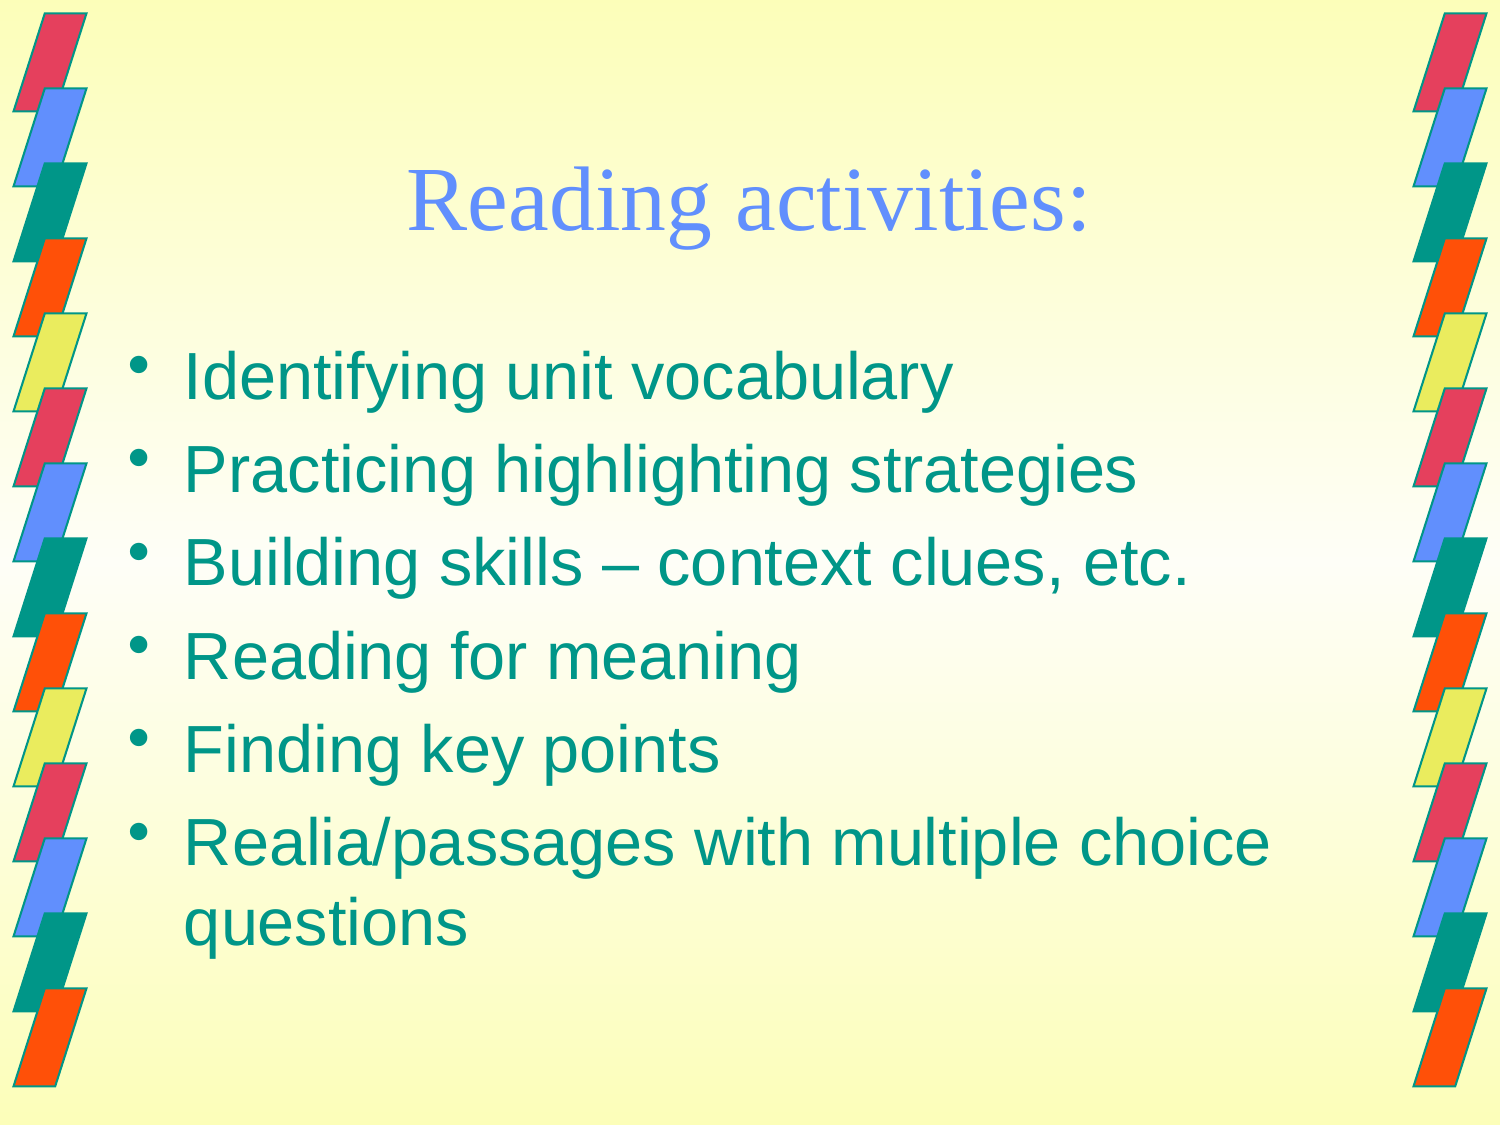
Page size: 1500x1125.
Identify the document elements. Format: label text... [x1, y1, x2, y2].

list Identifying unit vocabulary Practicing highlighting strategies Building skills – context clues, etc. Reading for meaning Finding key points Realia/passages with multiple choice questions [112, 324, 1388, 1000]
title Reading activities: [112, 99, 1388, 288]
